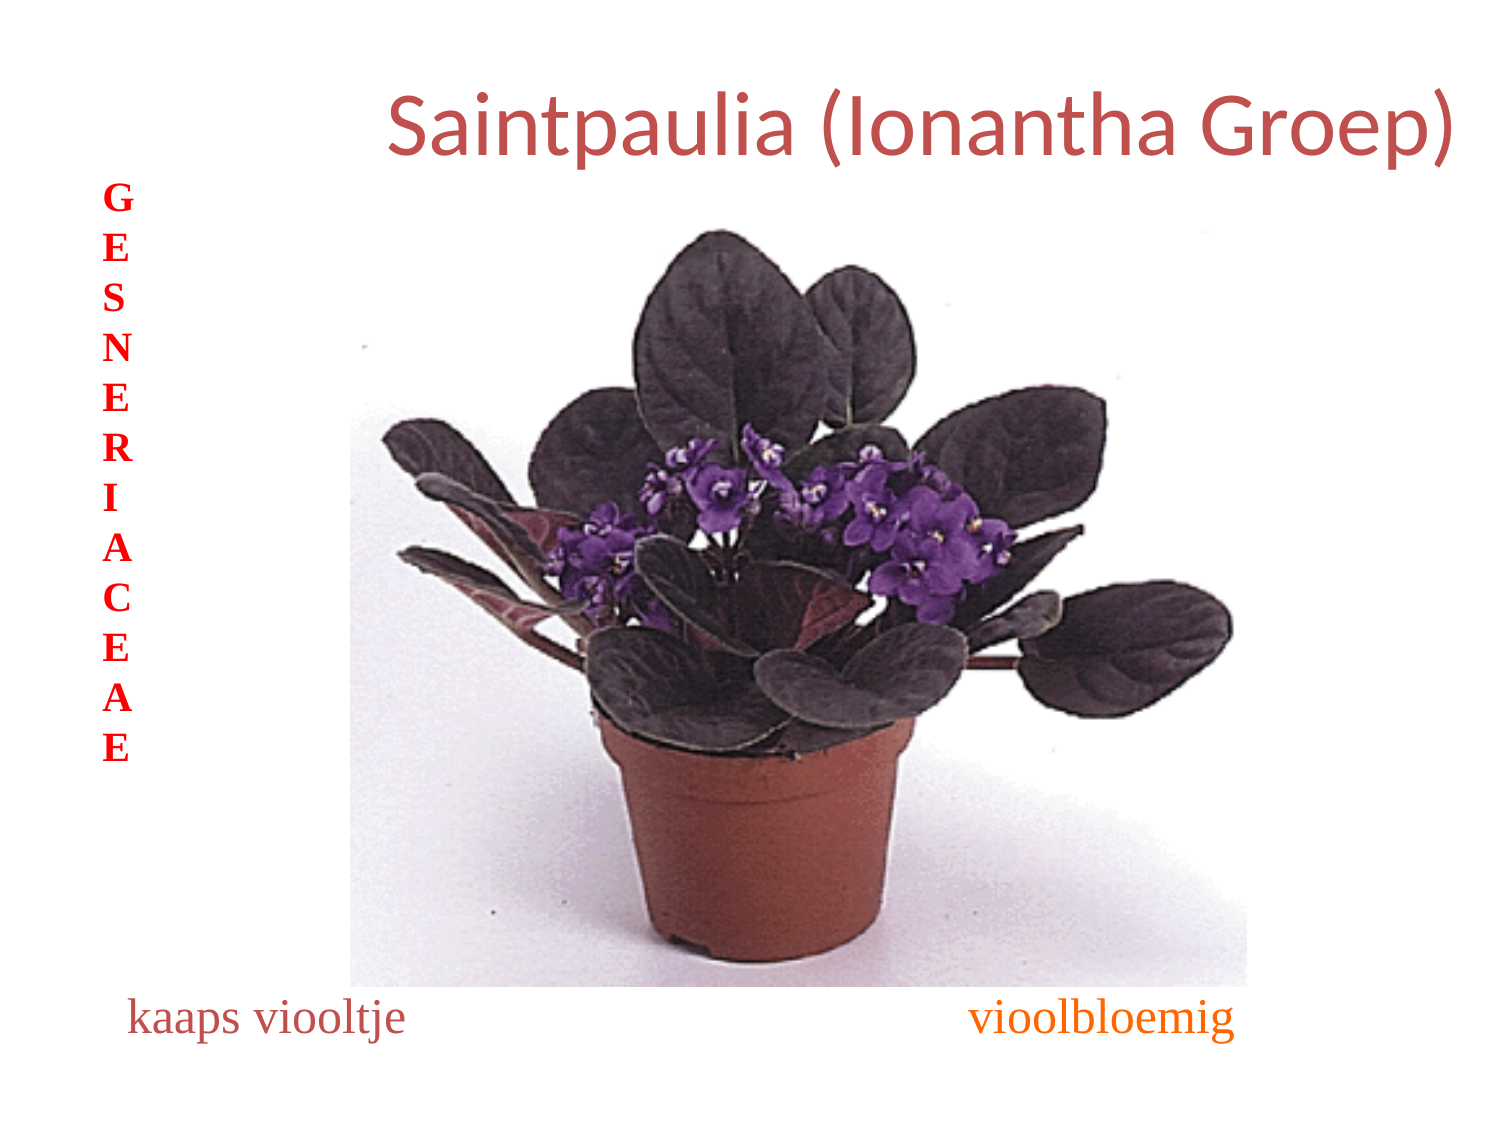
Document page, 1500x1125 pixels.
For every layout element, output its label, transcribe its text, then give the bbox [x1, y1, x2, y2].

title Saintpaulia (Ionantha Groep) [200, 24, 1475, 213]
text_box kaaps viooltje [112, 976, 1175, 1051]
text_box GESNERIACEAE [87, 162, 150, 778]
picture [349, 201, 1247, 987]
text_box vioolbloemig [1175, 991, 1250, 1051]
